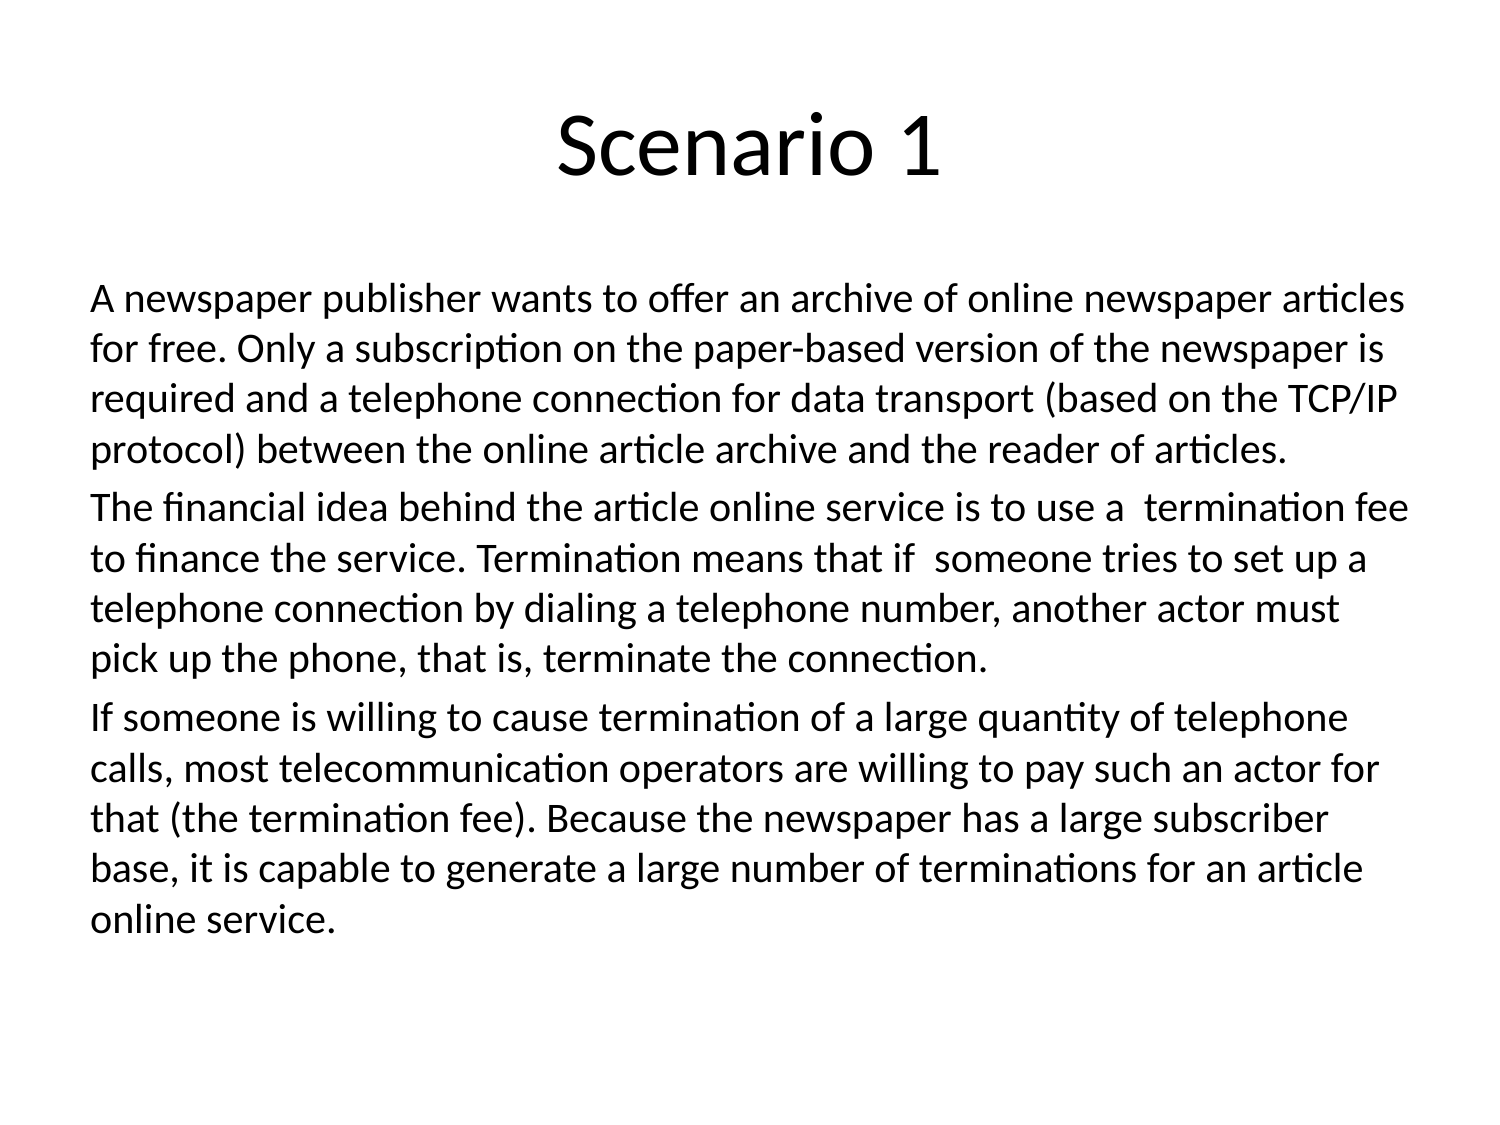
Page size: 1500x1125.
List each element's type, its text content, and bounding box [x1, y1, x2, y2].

list A newspaper publisher wants to offer an archive of online newspaper articles for free. Only a subscription on the paper-based version of the newspaper is required and a telephone connection for data transport (based on the TCP/IP protocol) between the online article archive and the reader of articles. The financial idea behind the article online service is to use a termination fee to finance the service. Termination means that if someone tries to set up a telephone connection by dialing a telephone number, another actor must pick up the phone, that is, terminate the connection. If someone is willing to cause termination of a large quantity of telephone calls, most telecommunication operators are willing to pay such an actor for that (the termination fee). Because the newspaper has a large subscriber base, it is capable to generate a large number of terminations for an article online service. [75, 262, 1425, 1005]
title Scenario 1 [75, 45, 1425, 233]
